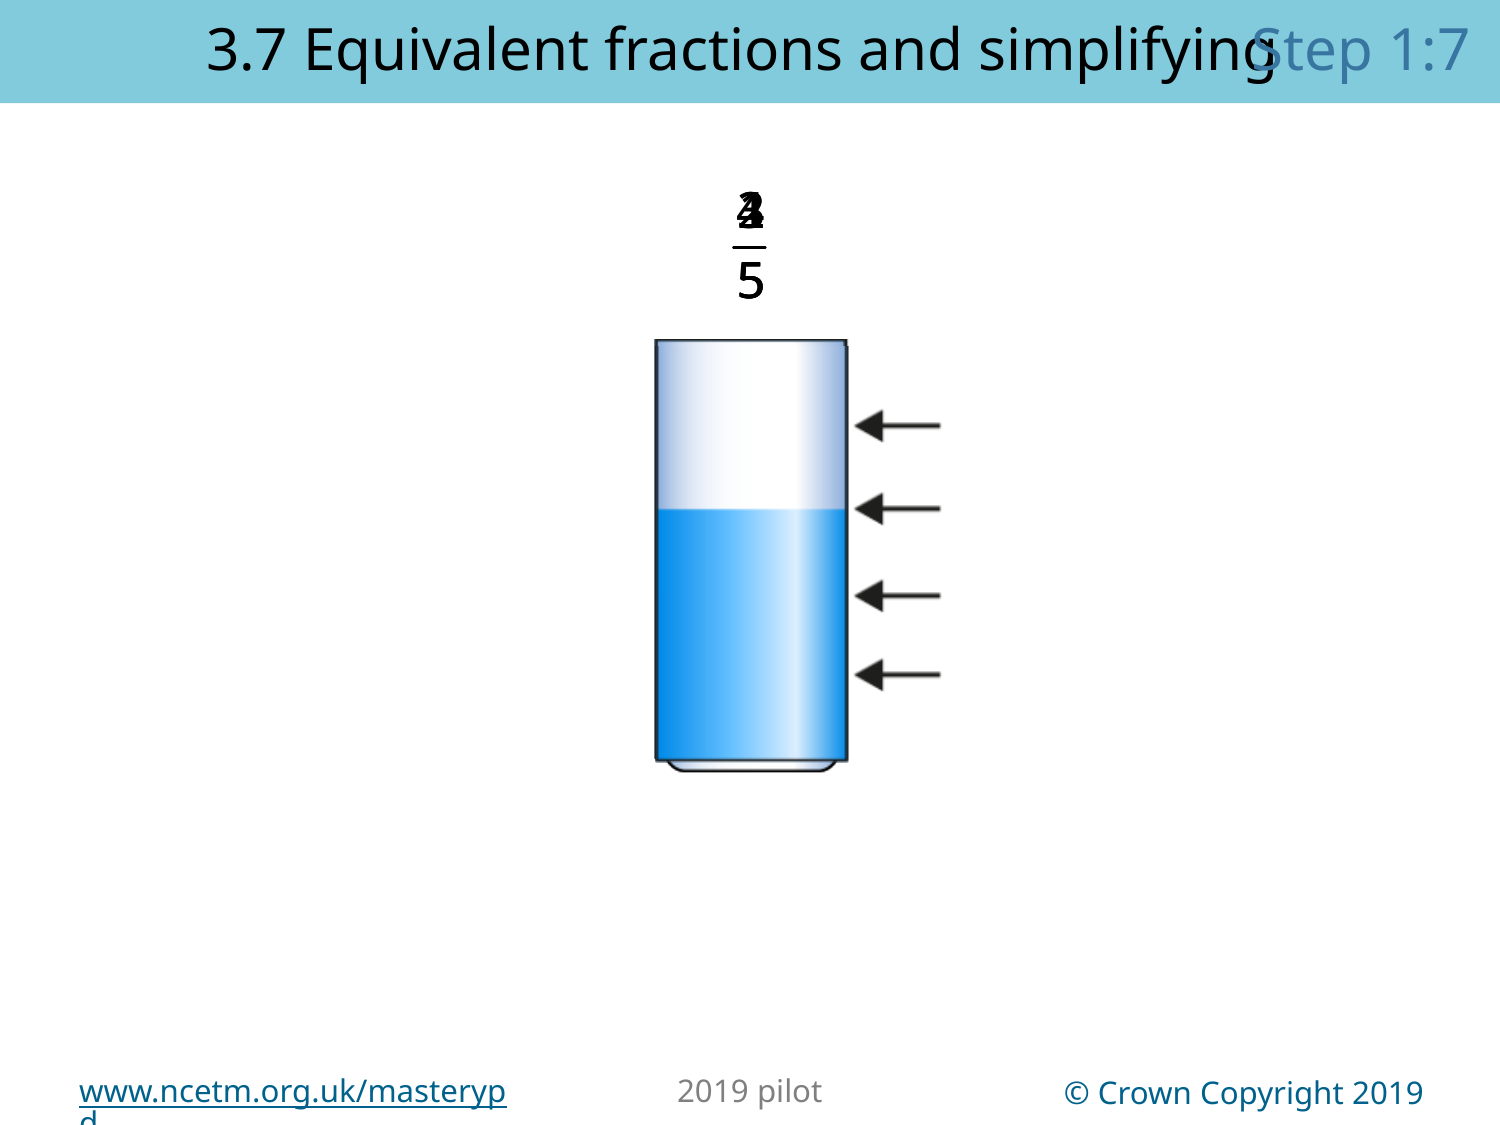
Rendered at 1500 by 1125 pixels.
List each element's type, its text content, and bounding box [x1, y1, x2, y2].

list Step 1:7 [0, 0, 1500, 104]
picture [646, 339, 943, 786]
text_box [731, 184, 769, 306]
